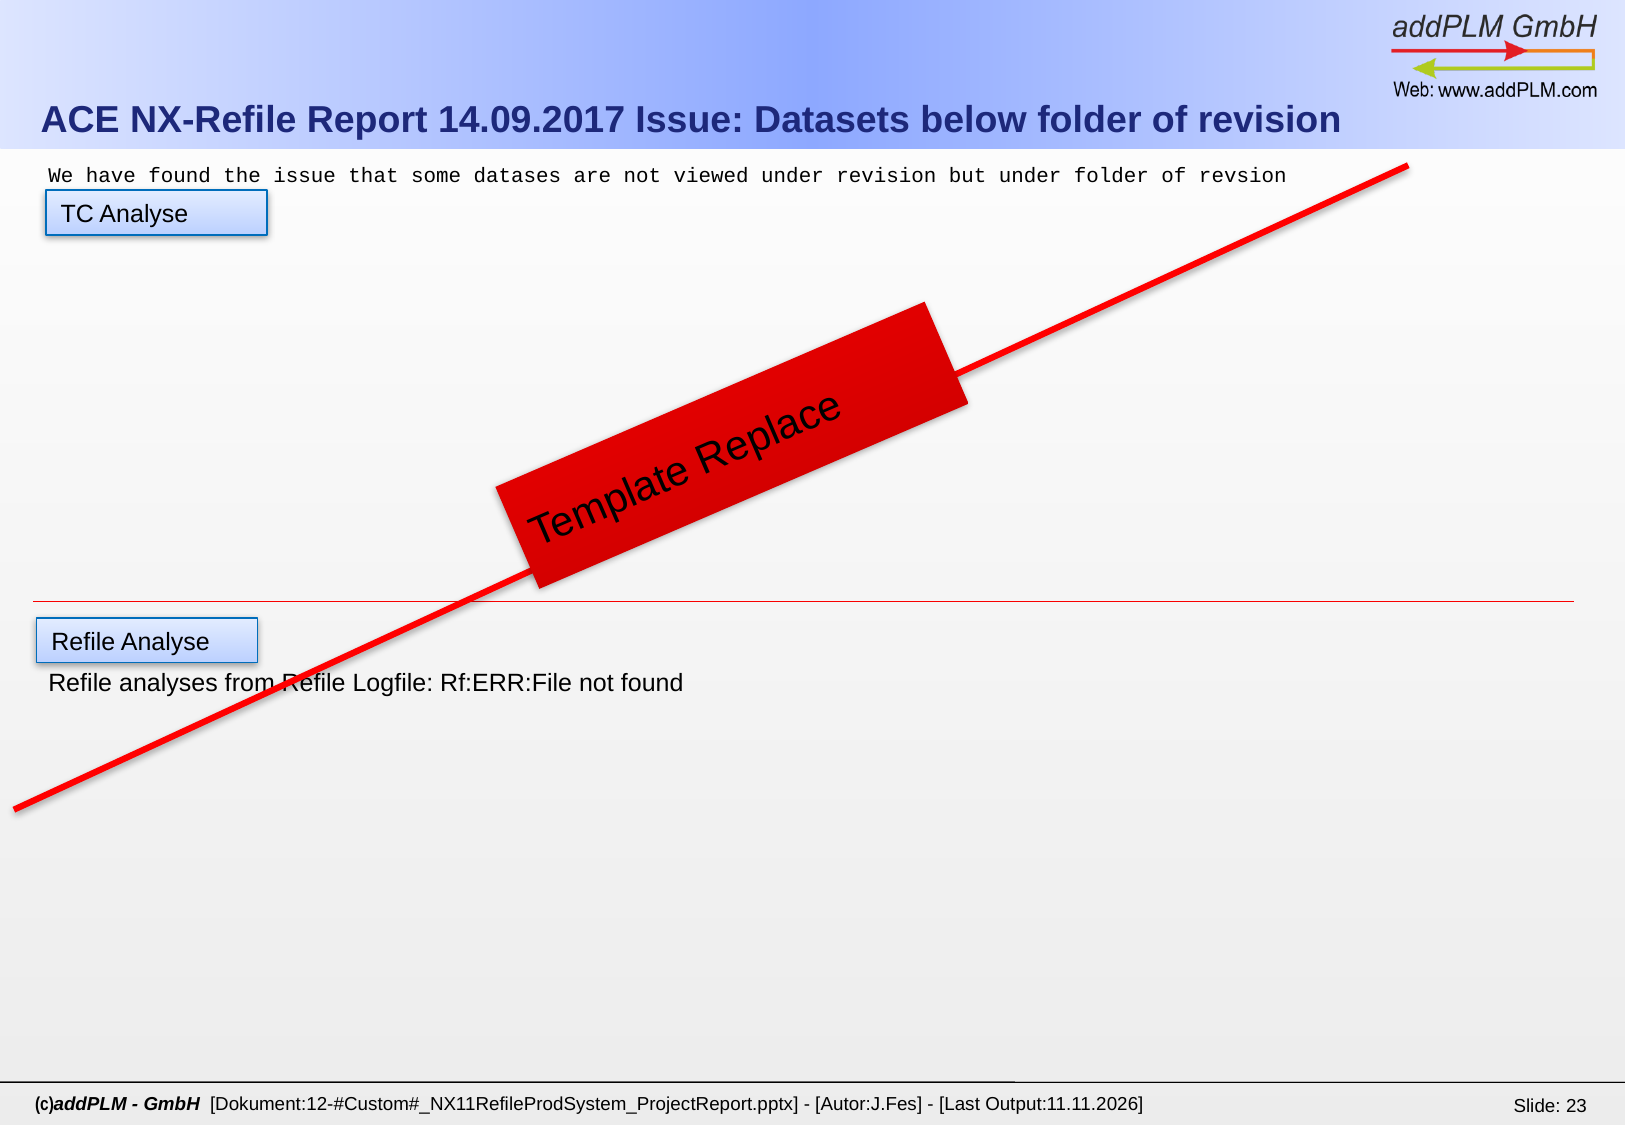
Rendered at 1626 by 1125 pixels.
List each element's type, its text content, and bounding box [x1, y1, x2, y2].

picture [1391, 14, 1597, 97]
title ACE NX-Refile Report 14.09.2017 Issue: Datasets below folder of revision [40, 67, 1582, 131]
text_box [13, 165, 1409, 810]
text_box We have found the issue that some datases are not viewed under revision but under folder of revsion [33, 154, 1575, 195]
